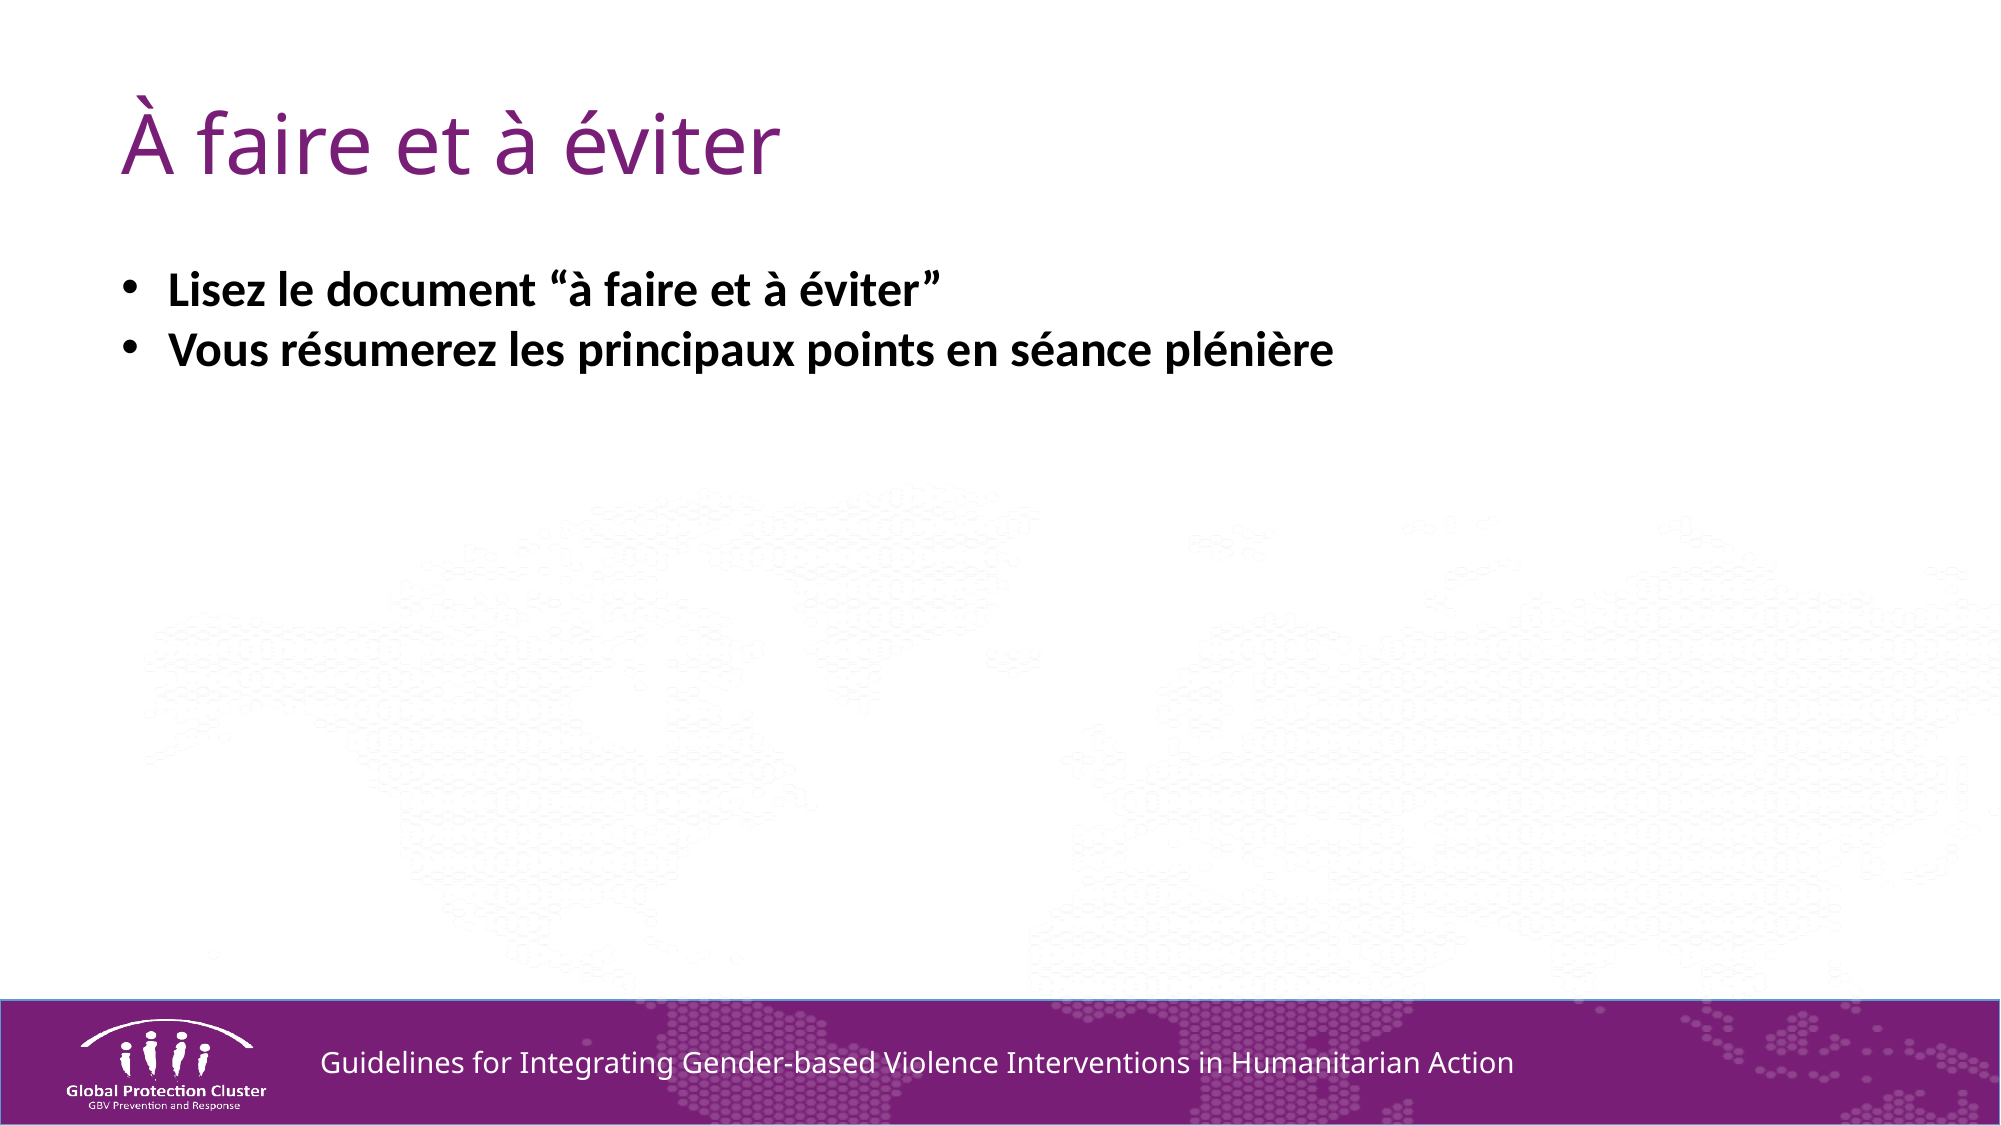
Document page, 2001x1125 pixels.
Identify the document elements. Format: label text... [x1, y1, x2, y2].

text_box Lisez le document “à faire et à éviter” Vous résumerez les principaux points en séance plénière [106, 248, 1962, 384]
picture [56, 254, 2001, 1125]
title À faire et à éviter [106, 94, 1350, 228]
